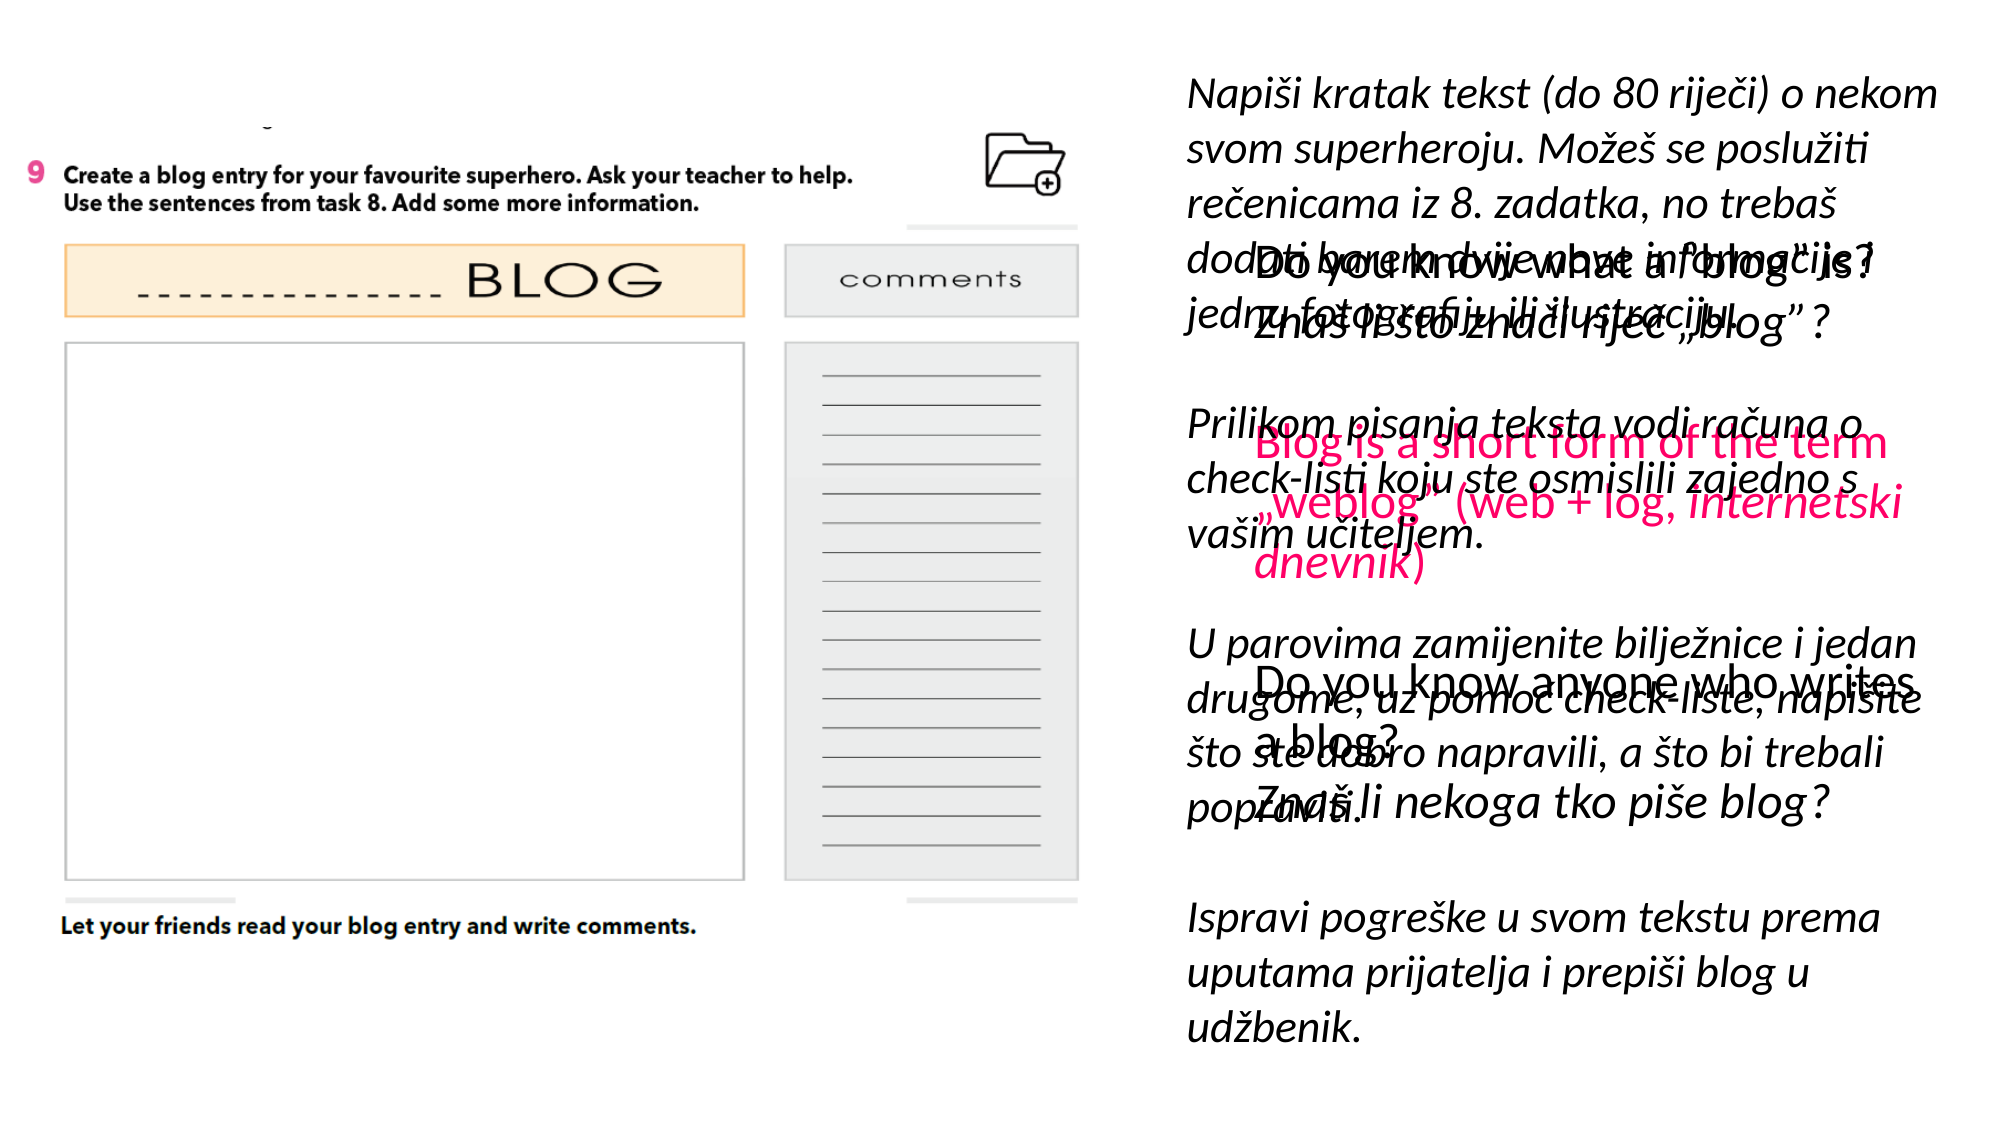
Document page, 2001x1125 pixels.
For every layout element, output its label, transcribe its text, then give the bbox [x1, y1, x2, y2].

picture [0, 127, 1099, 944]
text_box Napiši kratak tekst (do 80 riječi) o nekom svom superheroju. Možeš se poslužiti rečenicama iz 8. zadatka, no trebaš dodati barem dvije nove informacije i jednu fotografiju ili ilustraciju. Prilikom pisanja teksta vodi računa o check-listi koju ste osmislili zajedno s vašim učiteljem. U parovima zamijenite bilježnice i jedan drugome, uz pomoć check-liste, napišite što ste dobro napravili, a što bi trebali popraviti. Ispravi pogreške u svom tekstu prema uputama prijatelja i prepiši blog u udžbenik. [1171, 55, 1975, 1060]
